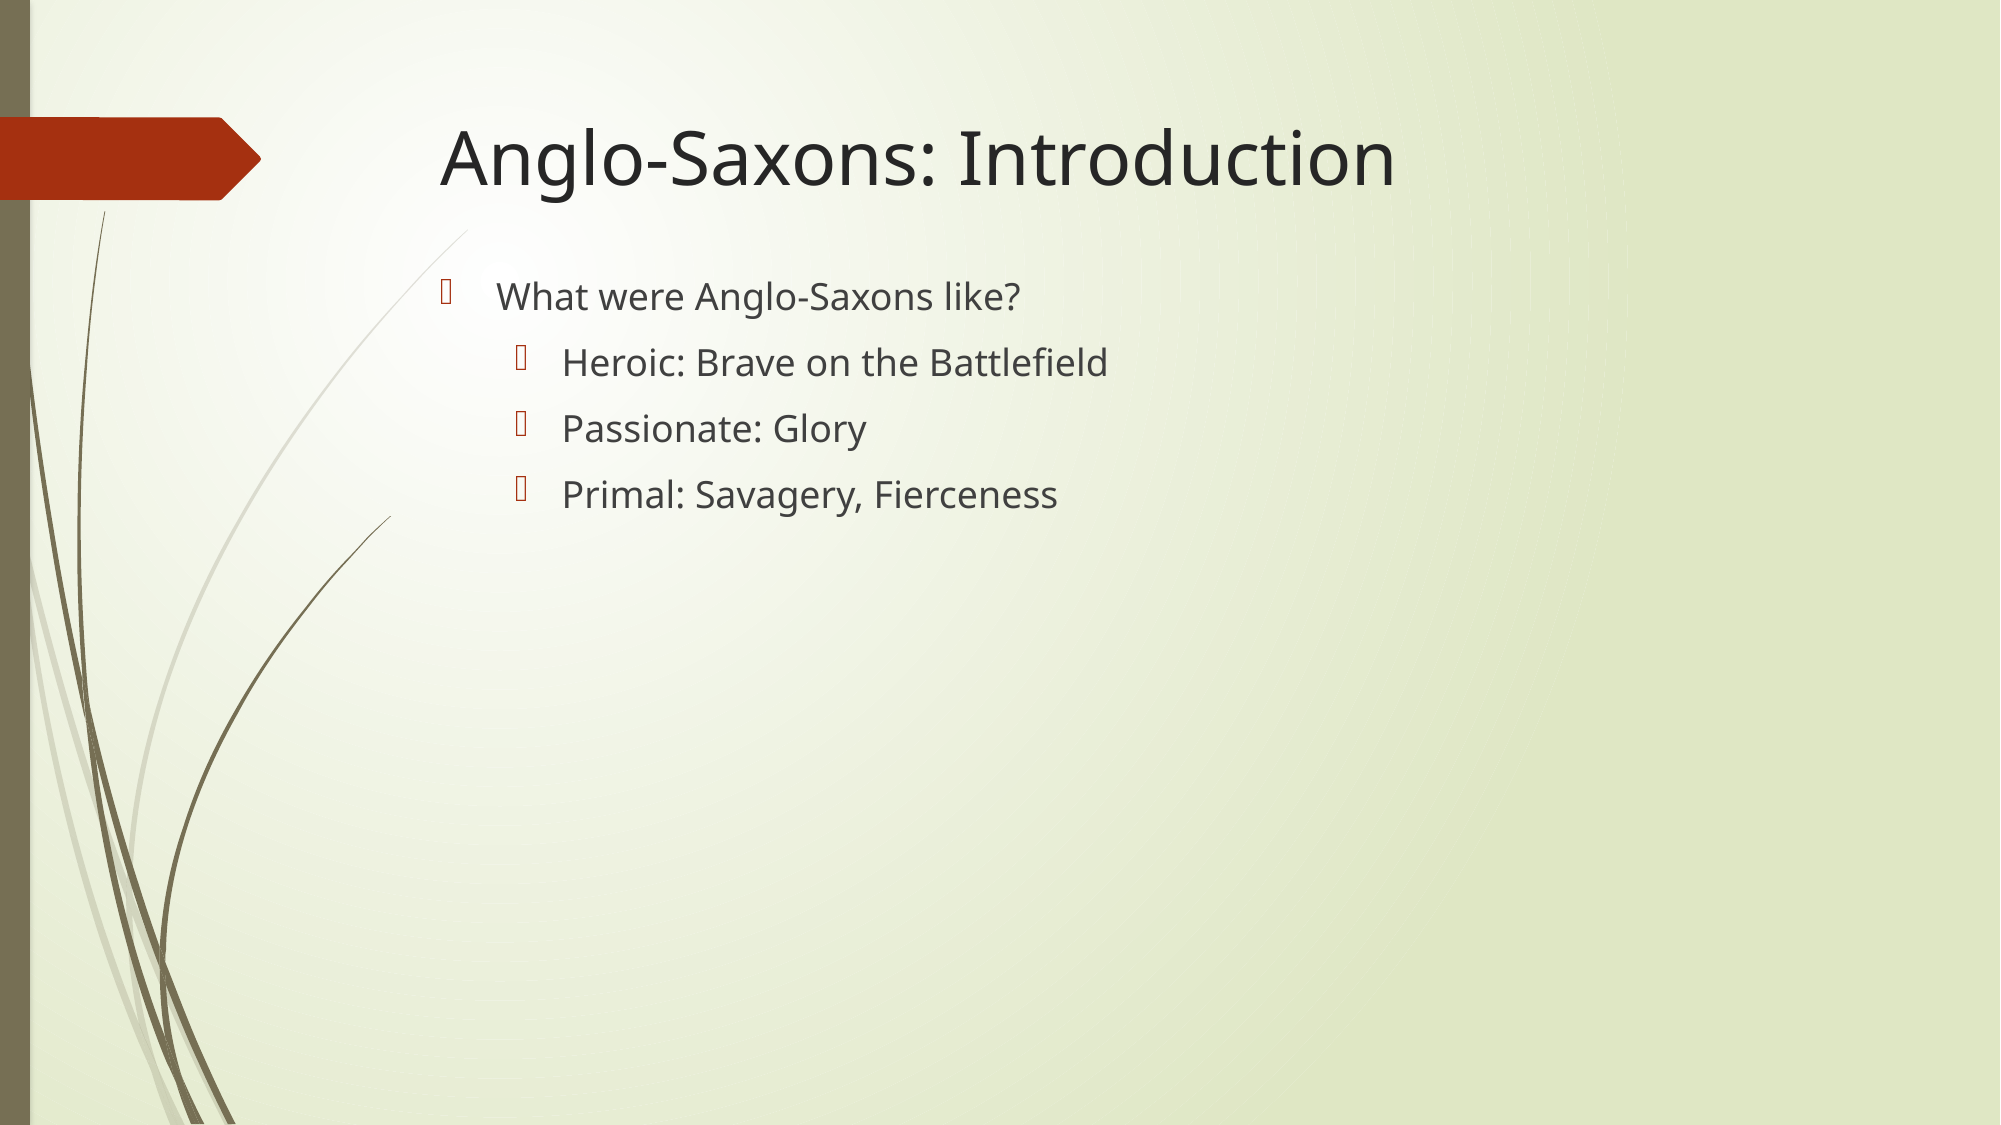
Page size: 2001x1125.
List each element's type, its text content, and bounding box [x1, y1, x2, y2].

title Anglo-Saxons: Introduction [425, 102, 1888, 265]
list What were Anglo-Saxons like? Heroic: Brave on the Battlefield Passionate: Glory Primal: Savagery, Fierceness [424, 265, 1888, 987]
